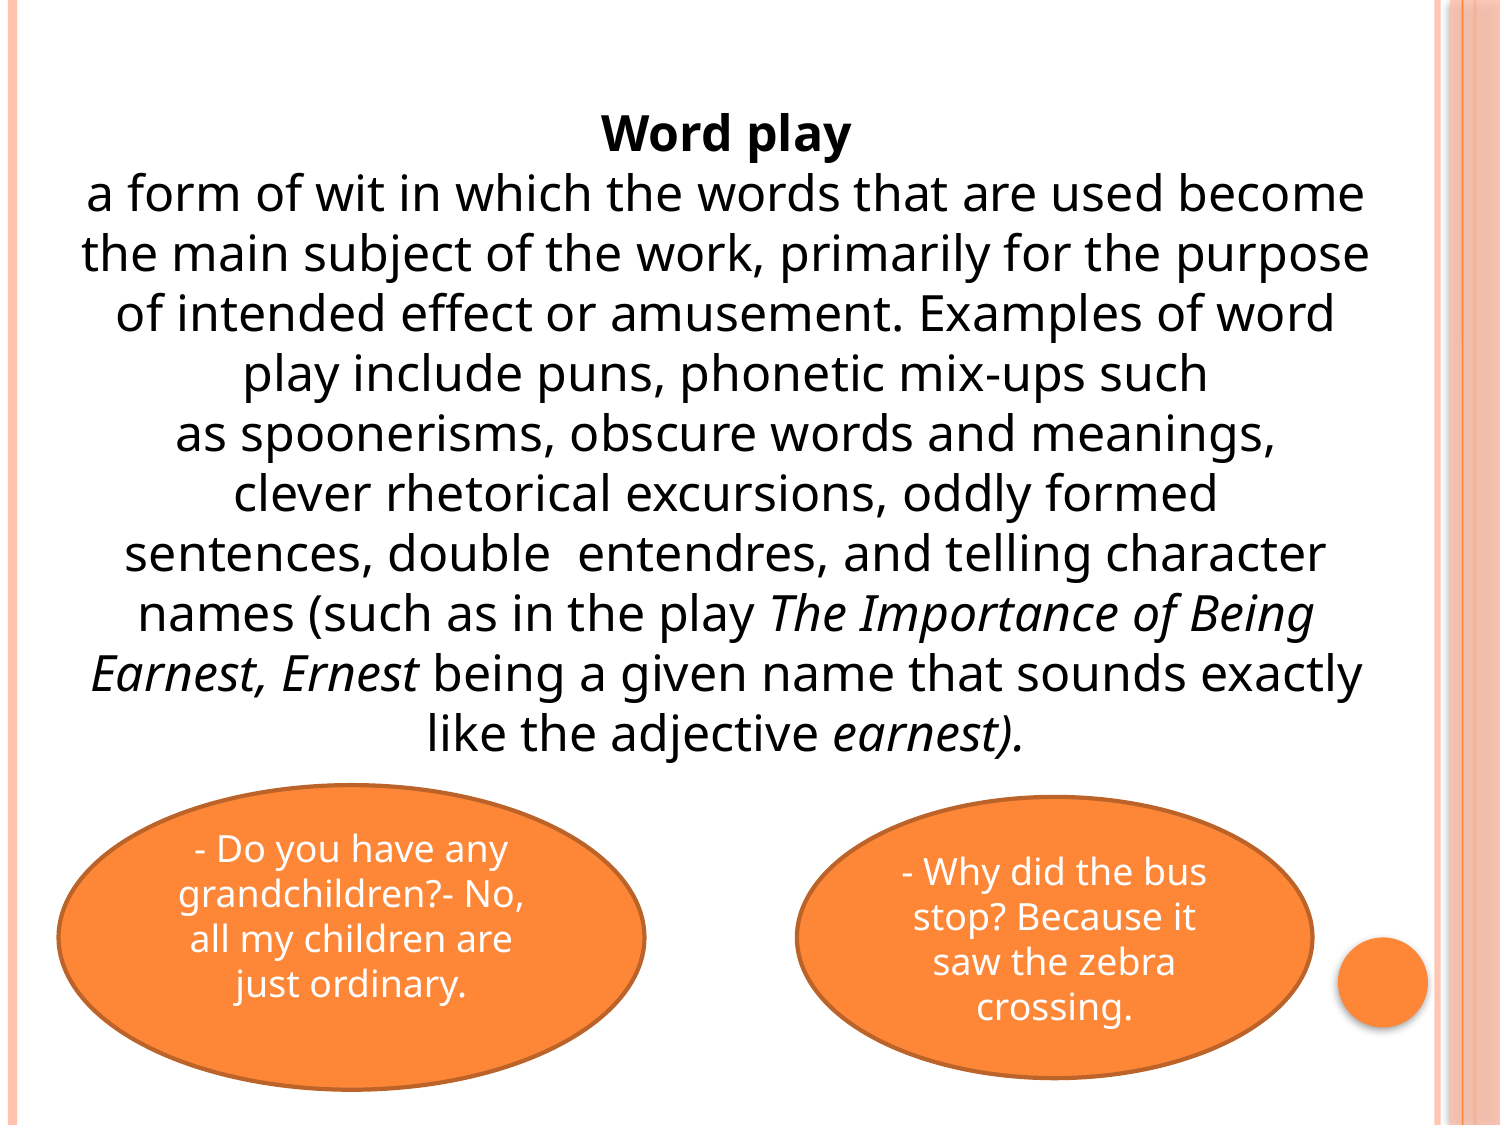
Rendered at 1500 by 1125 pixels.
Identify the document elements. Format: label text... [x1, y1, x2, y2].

text_box - Why did the bus stop? Because it saw the zebra crossing. [794, 794, 1315, 1081]
text_box Word play a form of wit in which the words that are used become the main subject of the work, primarily for the purpose of intended effect or amusement. Examples of word play include puns, phonetic mix-ups such as spoonerisms, obscure words and meanings, clever rhetorical excursions, oddly formed sentences, double entendres, and telling character names (such as in the play The Importance of Being Earnest, Ernest being a given name that sounds exactly like the adjective earnest). [46, 93, 1407, 769]
text_box - Do you have any grandchildren?- No, all my children are just ordinary. [56, 782, 647, 1092]
